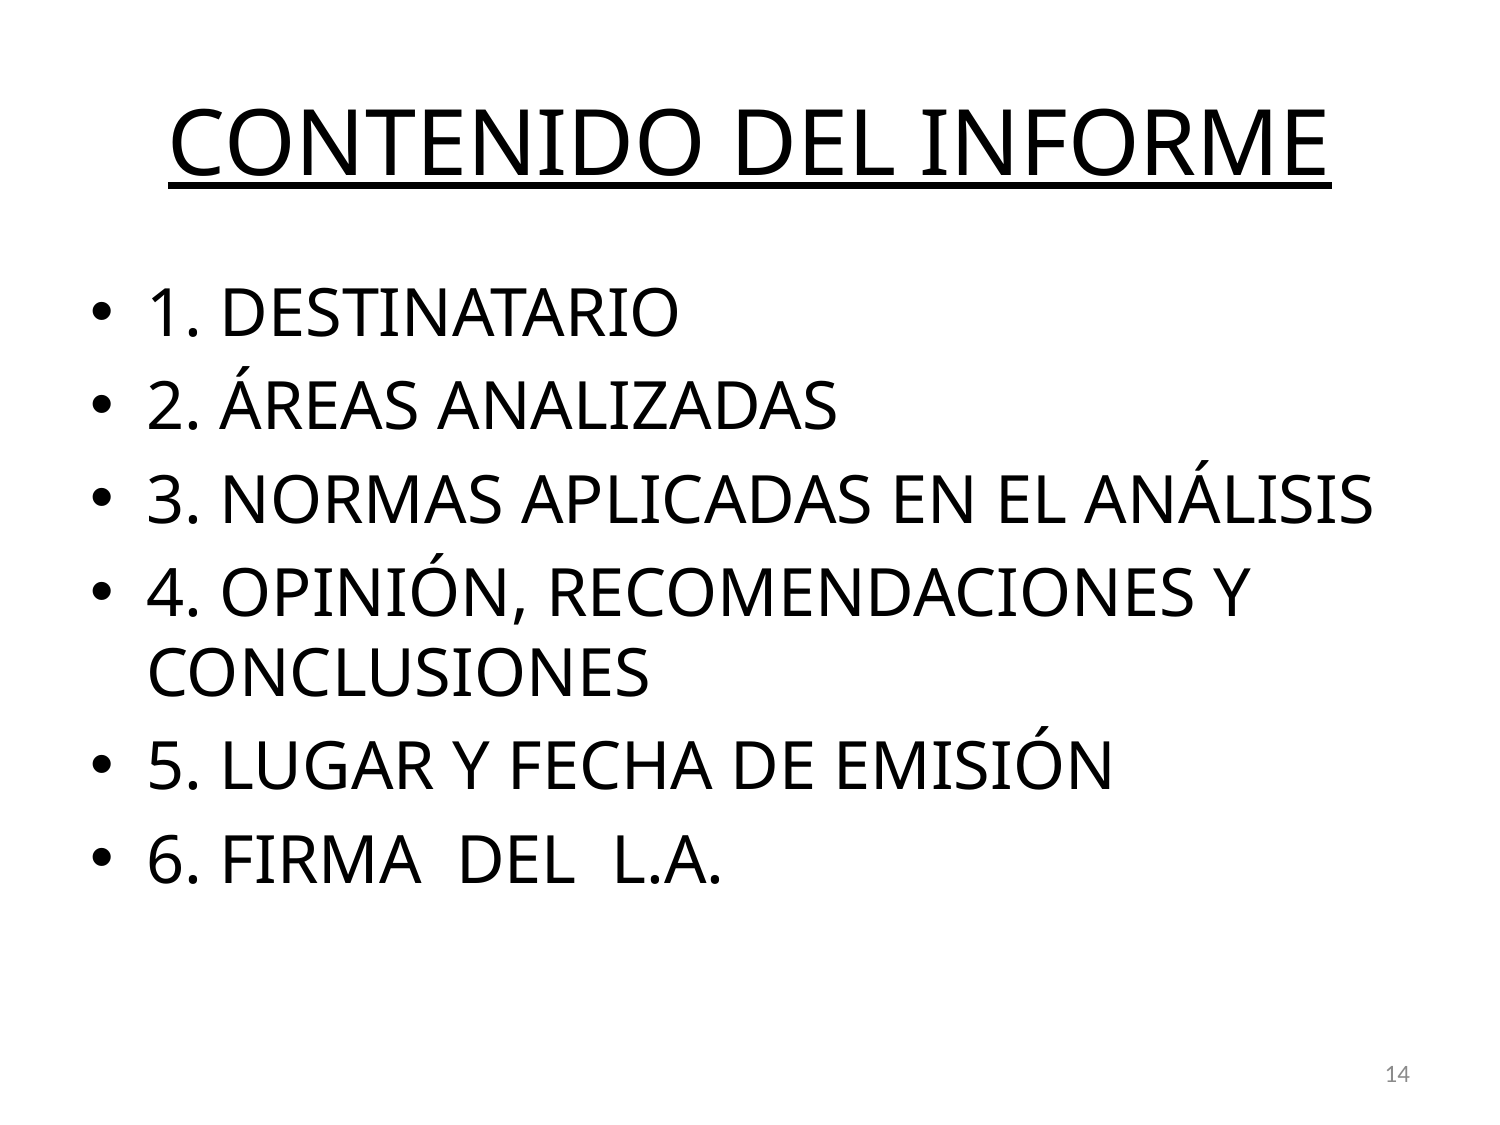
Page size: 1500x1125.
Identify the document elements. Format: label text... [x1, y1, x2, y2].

slide_number 14 [1074, 1042, 1425, 1103]
title CONTENIDO DEL INFORME [75, 45, 1425, 233]
list 1. DESTINATARIO 2. ÁREAS ANALIZADAS 3. NORMAS APLICADAS EN EL ANÁLISIS 4. OPINIÓN, RECOMENDACIONES Y CONCLUSIONES 5. LUGAR Y FECHA DE EMISIÓN 6. FIRMA DEL L.A. [75, 262, 1425, 1005]
